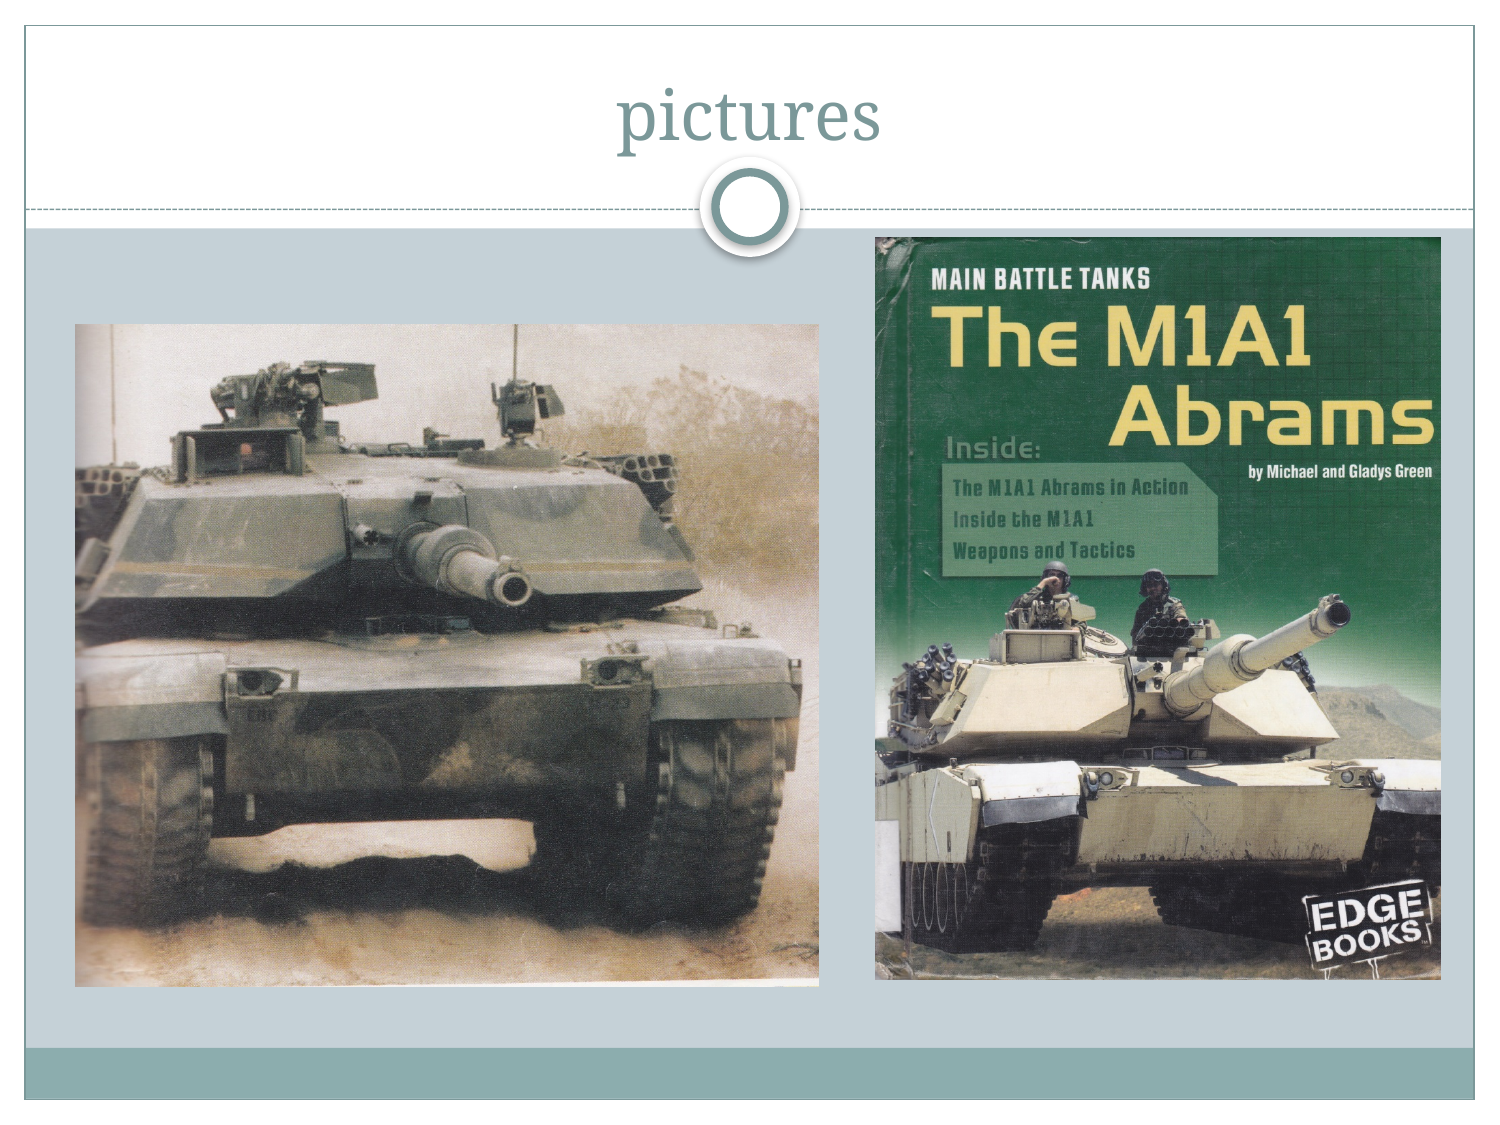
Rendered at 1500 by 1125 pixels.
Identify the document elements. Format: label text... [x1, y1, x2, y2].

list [874, 237, 1442, 981]
title pictures [49, 37, 1450, 162]
picture [74, 324, 819, 987]
